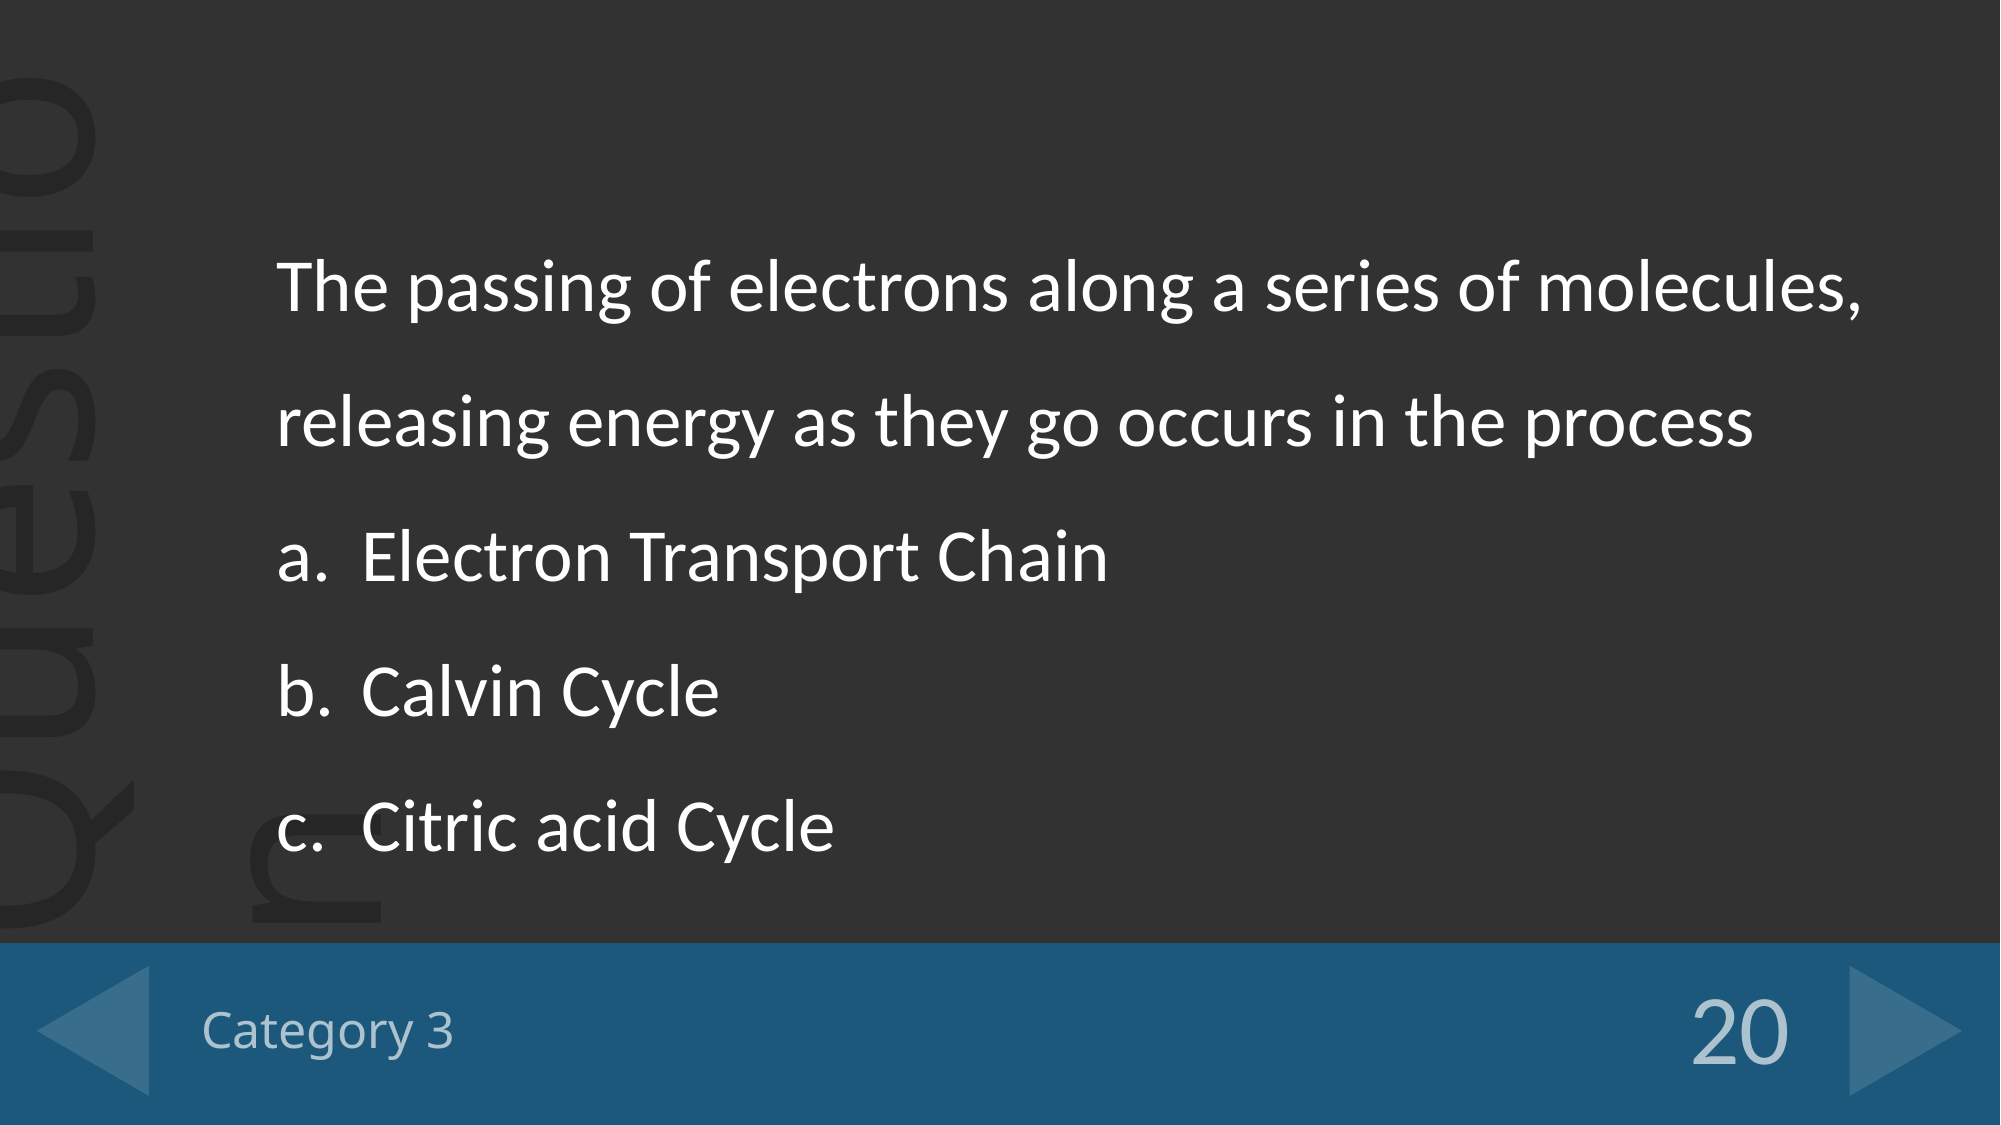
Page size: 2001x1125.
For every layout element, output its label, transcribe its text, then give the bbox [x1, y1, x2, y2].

title Category 3 [185, 967, 1494, 1097]
list 20 [1494, 967, 1806, 1097]
list The passing of electrons along a series of molecules, releasing energy as they go occurs in the process Electron Transport Chain Calvin Cycle Citric acid Cycle [261, 126, 1908, 931]
